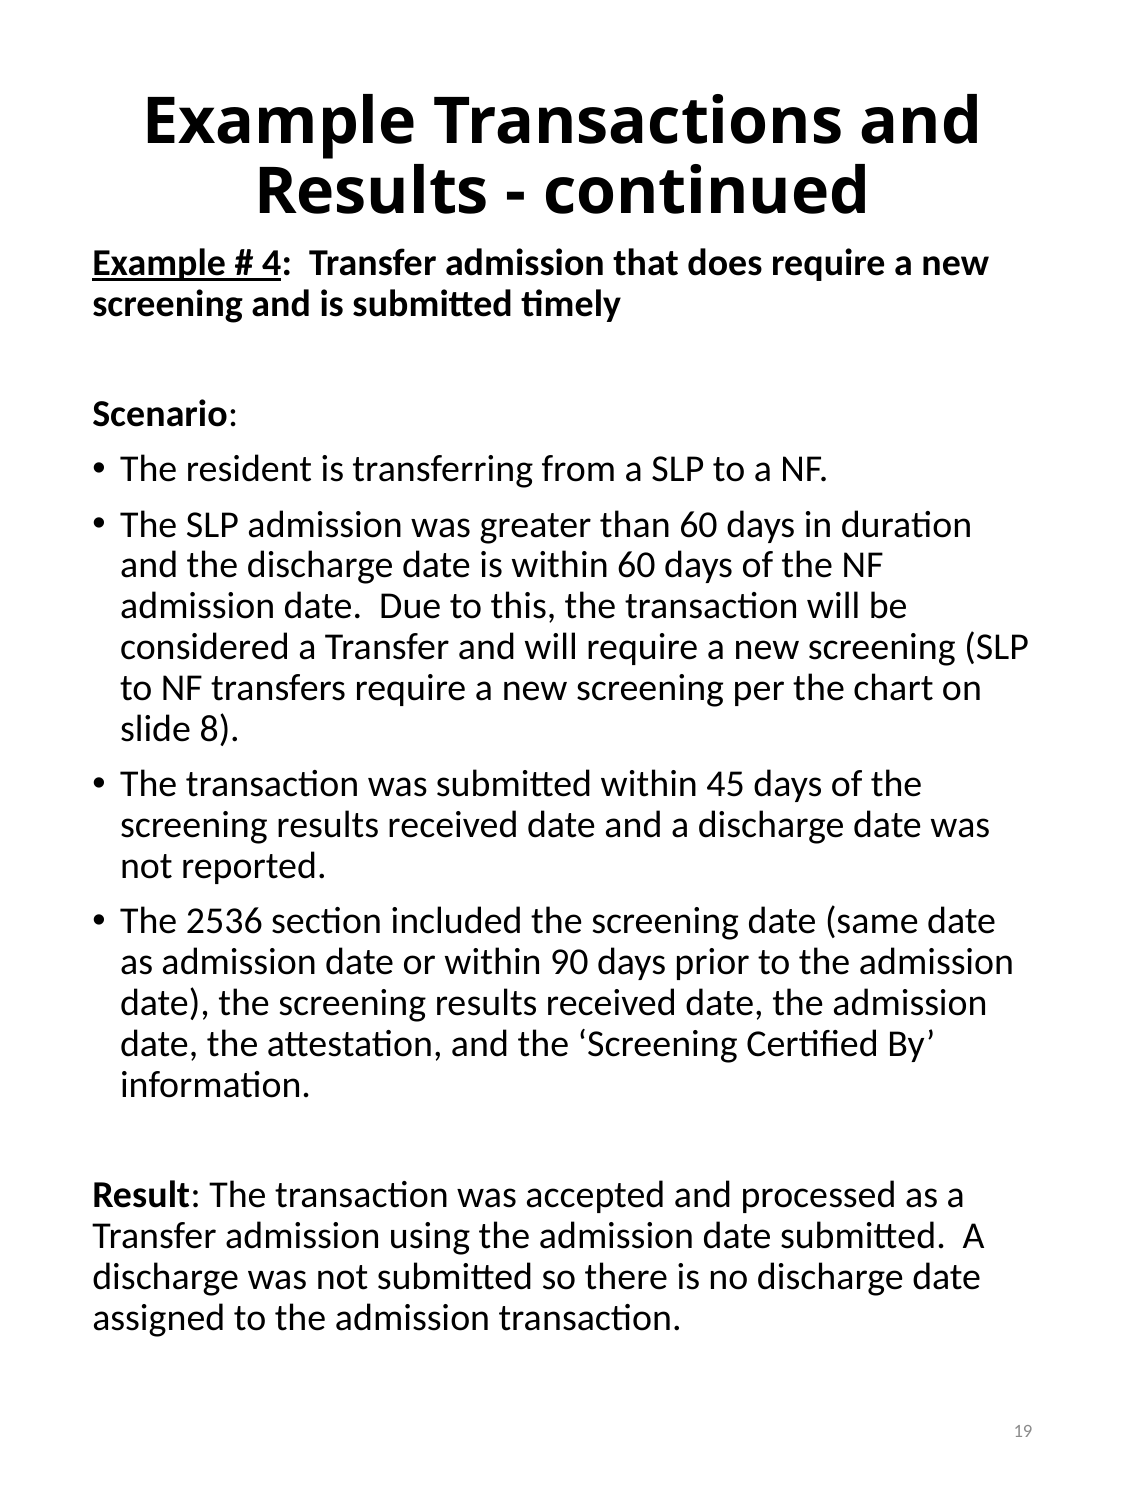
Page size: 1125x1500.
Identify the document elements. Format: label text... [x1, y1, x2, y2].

slide_number 19 [794, 1390, 1048, 1471]
list Example # 4: Transfer admission that does require a new screening and is submitted timely Scenario: The resident is transferring from a SLP to a NF. The SLP admission was greater than 60 days in duration and the discharge date is within 60 days of the NF admission date. Due to this, the transaction will be considered a Transfer and will require a new screening (SLP to NF transfers require a new screening per the chart on slide 8). The transaction was submitted within 45 days of the screening results received date and a discharge date was not reported. The 2536 section included the screening date (same date as admission date or within 90 days prior to the admission date), the screening results received date, the admission date, the attestation, and the ‘Screening Certified By’ information. Result: The transaction was accepted and processed as a Transfer admission using the admission date submitted. A discharge was not submitted so there is no discharge date assigned to the admission transaction. [77, 235, 1048, 1351]
title Example Transactions and Results - continued [77, 79, 1048, 235]
